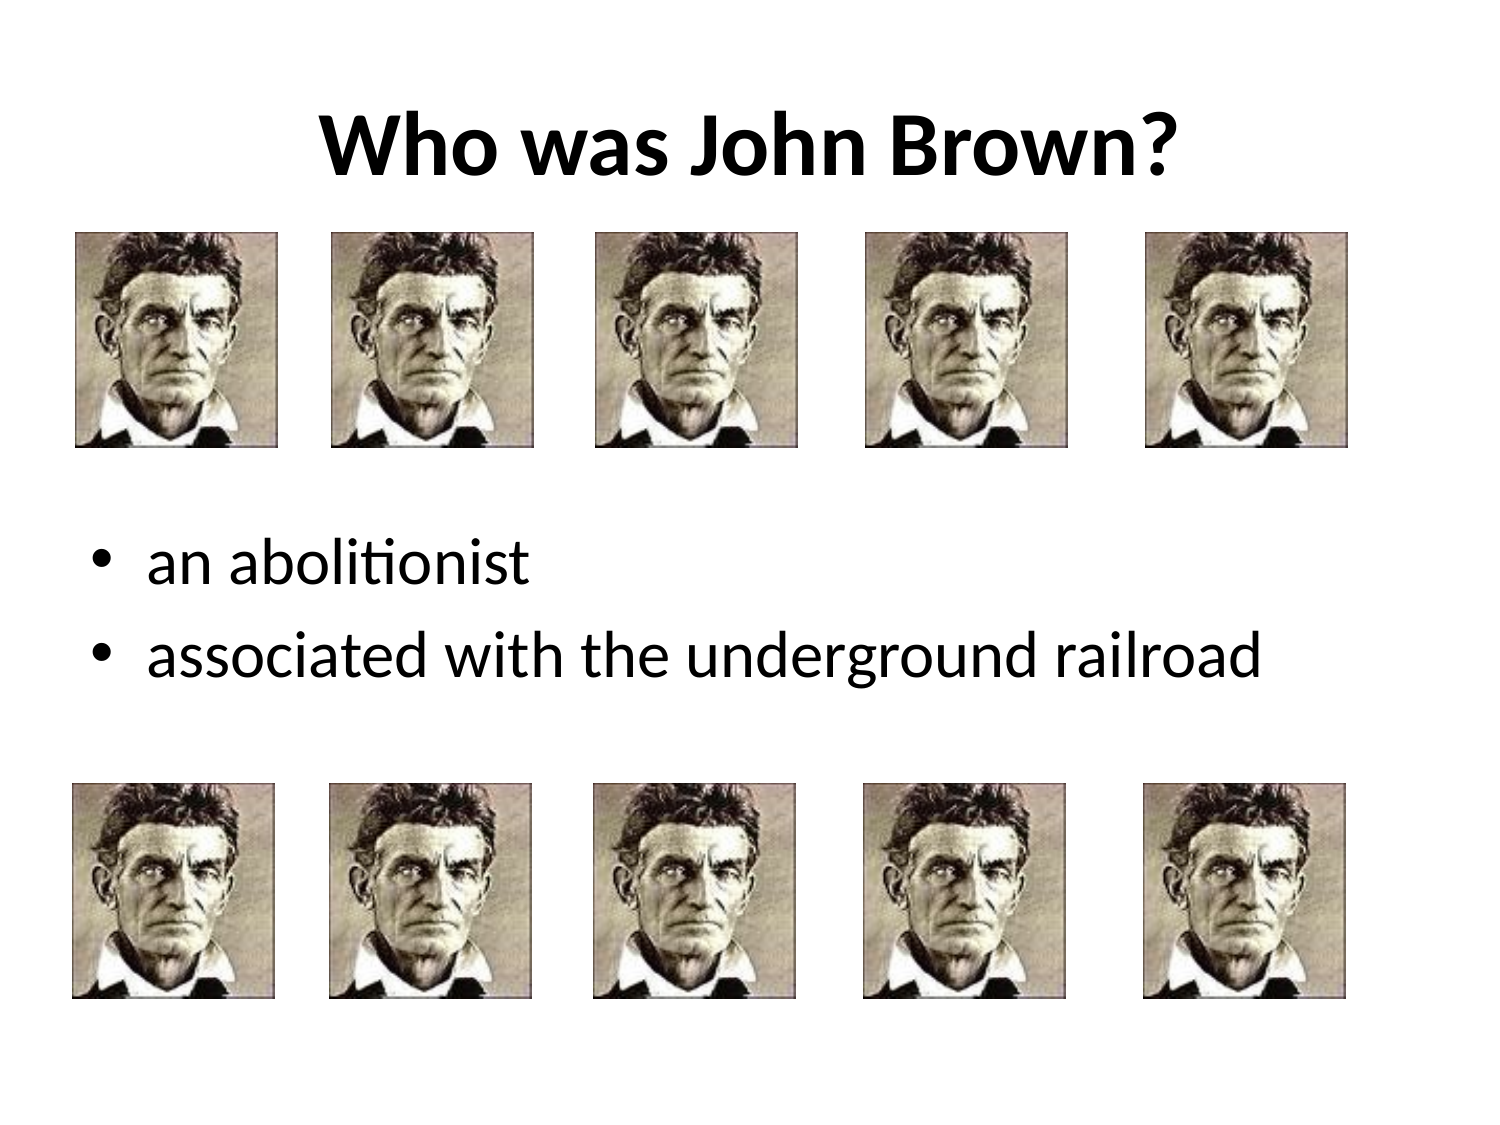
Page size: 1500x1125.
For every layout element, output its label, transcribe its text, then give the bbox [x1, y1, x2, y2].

picture [74, 232, 278, 448]
picture [592, 783, 796, 999]
picture [1145, 232, 1349, 448]
title Who was John Brown? [75, 45, 1425, 233]
picture [864, 232, 1068, 448]
picture [329, 783, 532, 999]
picture [72, 783, 276, 999]
picture [595, 232, 798, 448]
picture [331, 232, 534, 448]
picture [862, 783, 1066, 999]
picture [1143, 783, 1347, 999]
list an abolitionist associated with the underground railroad [75, 510, 1425, 1005]
